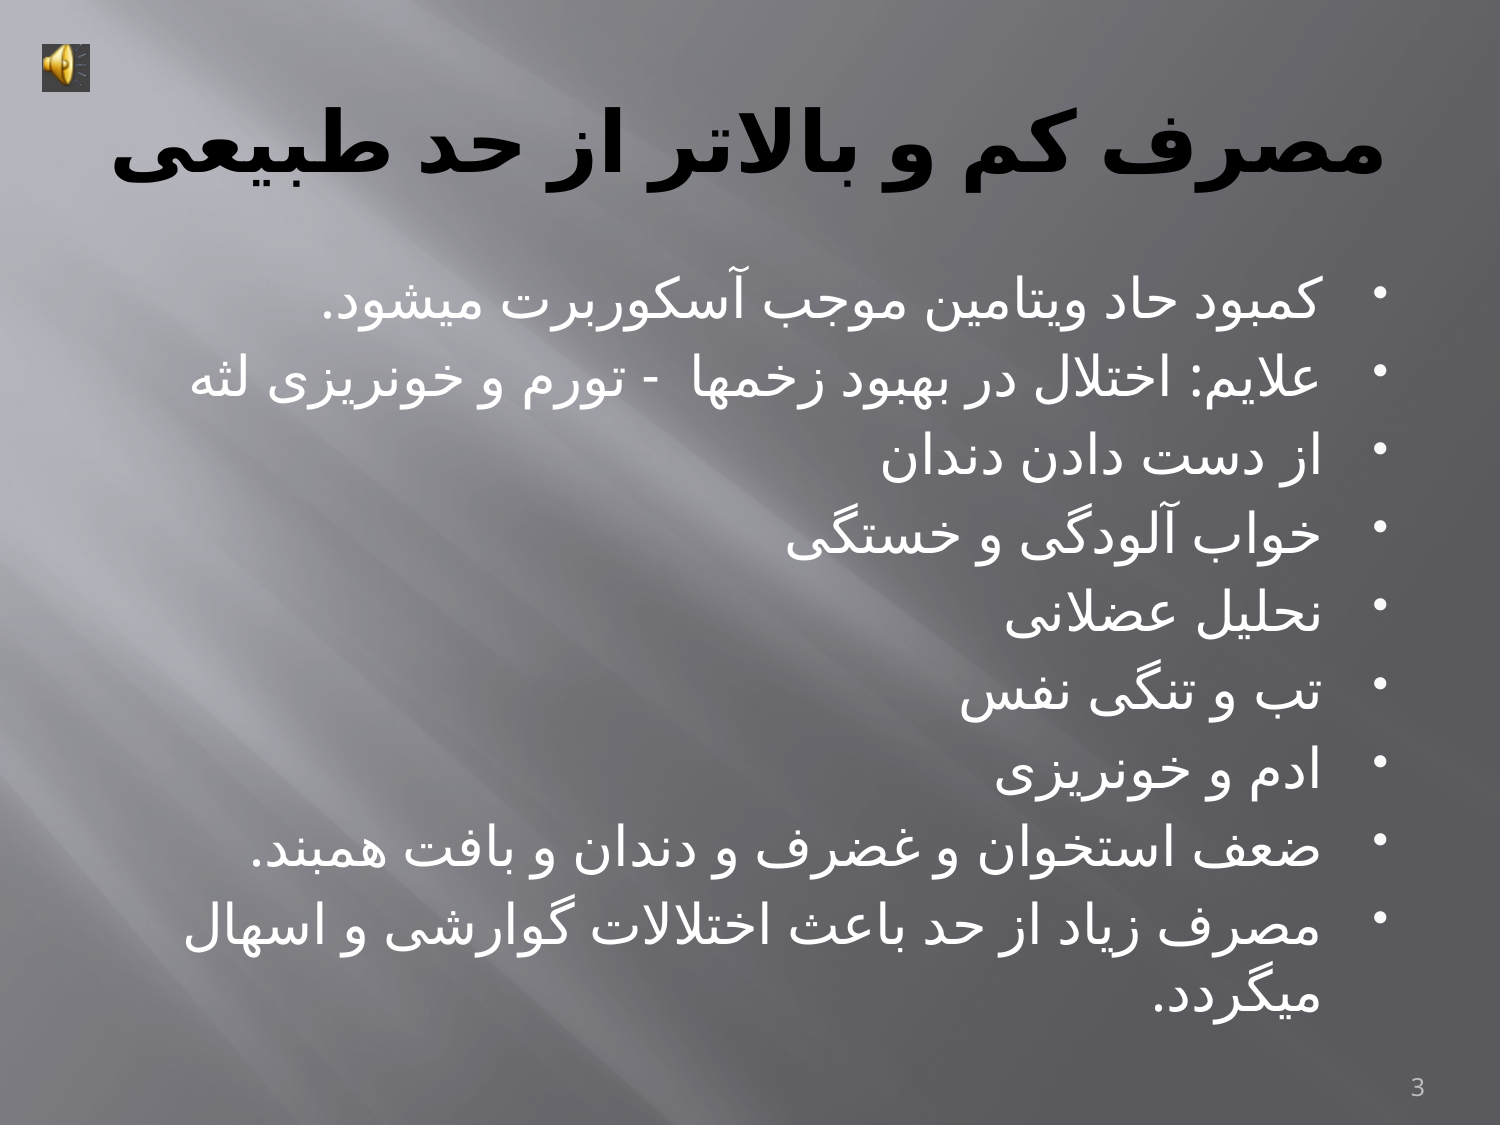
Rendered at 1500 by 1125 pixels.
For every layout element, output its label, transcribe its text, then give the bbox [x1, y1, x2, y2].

list کمبود حاد ویتامین موجب آسکوربرت میشود. علایم: اختلال در بهبود زخمها - تورم و خونریزی لثه از دست دادن دندان خواب آلودگی و خستگی نحلیل عضلانی تب و تنگی نفس ادم و خونریزی ضعف استخوان و غضرف و دندان و بافت همبند. مصرف زیاد از حد باعث اختلالات گوارشی و اسهال میگردد. [75, 255, 1425, 1035]
title مصرف کم و بالاتر از حد طبیعی [75, 45, 1425, 233]
slide_number 3 [1299, 1052, 1425, 1113]
picture [41, 42, 92, 93]
